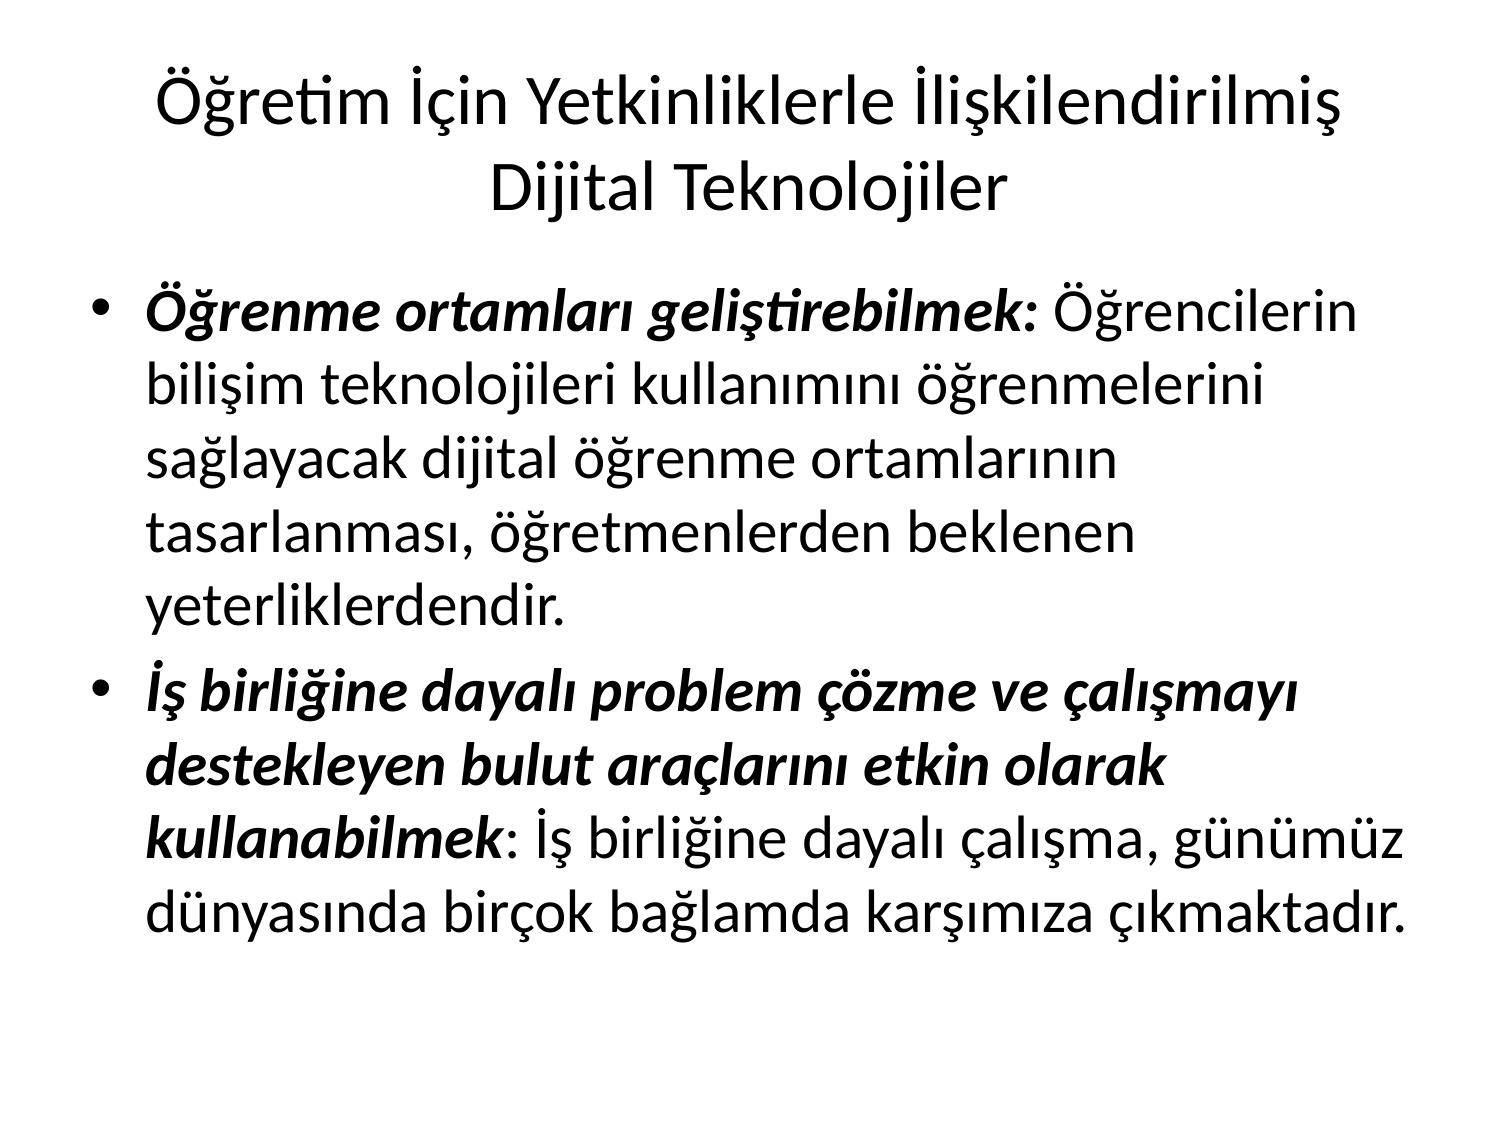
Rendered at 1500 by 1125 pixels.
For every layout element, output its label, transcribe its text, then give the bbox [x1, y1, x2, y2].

title Öğretim İçin Yetkinliklerle İlişkilendirilmiş Dijital Teknolojiler [75, 45, 1425, 233]
list Öğrenme ortamları geliştirebilmek: Öğrencilerin bilişim teknolojileri kullanımını öğrenmelerini sağlayacak dijital öğrenme ortamlarının tasarlanması, öğretmenlerden beklenen yeterliklerdendir. İş birliğine dayalı problem çözme ve çalışmayı destekleyen bulut araçlarını etkin olarak kullanabilmek: İş birliğine dayalı çalışma, günümüz dünyasında birçok bağlamda karşımıza çıkmaktadır. [75, 262, 1425, 1005]
